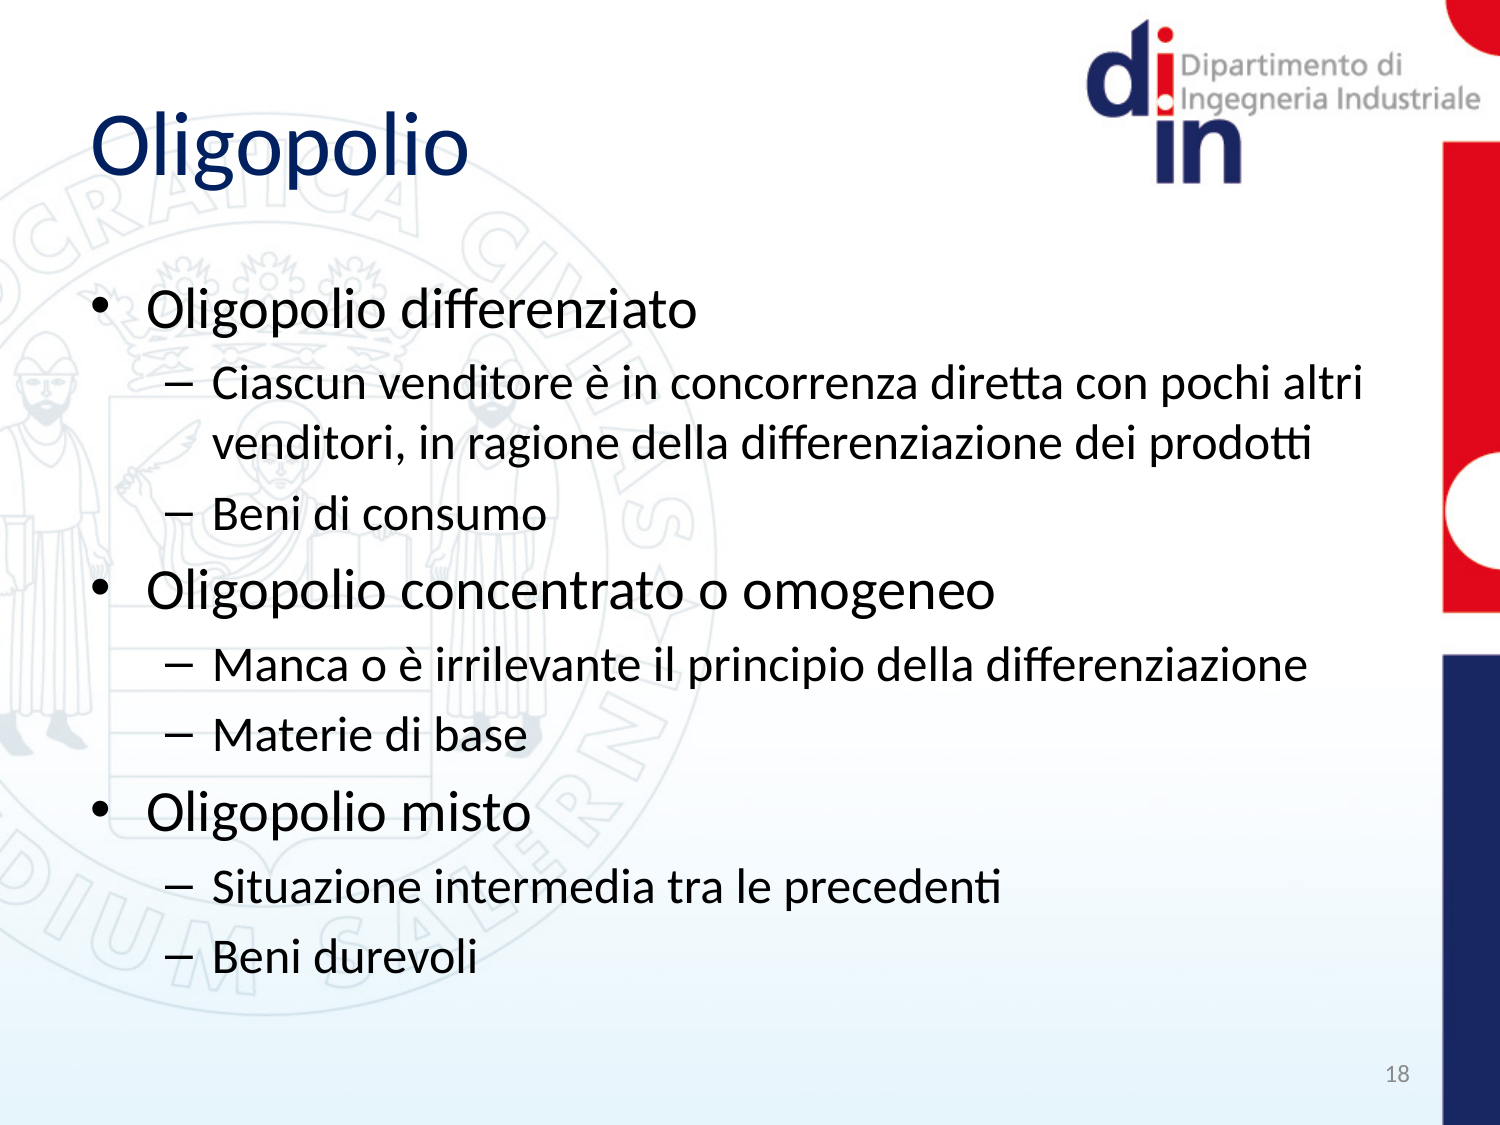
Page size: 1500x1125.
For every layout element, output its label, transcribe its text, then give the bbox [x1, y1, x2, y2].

list Oligopolio differenziato Ciascun venditore è in concorrenza diretta con pochi altri venditori, in ragione della differenziazione dei prodotti Beni di consumo Oligopolio concentrato o omogeneo Manca o è irrilevante il principio della differenziazione Materie di base Oligopolio misto Situazione intermedia tra le precedenti Beni durevoli [74, 262, 1426, 1006]
slide_number 18 [1257, 1042, 1425, 1103]
title Oligopolio [74, 44, 1070, 233]
picture [0, 0, 1500, 1125]
